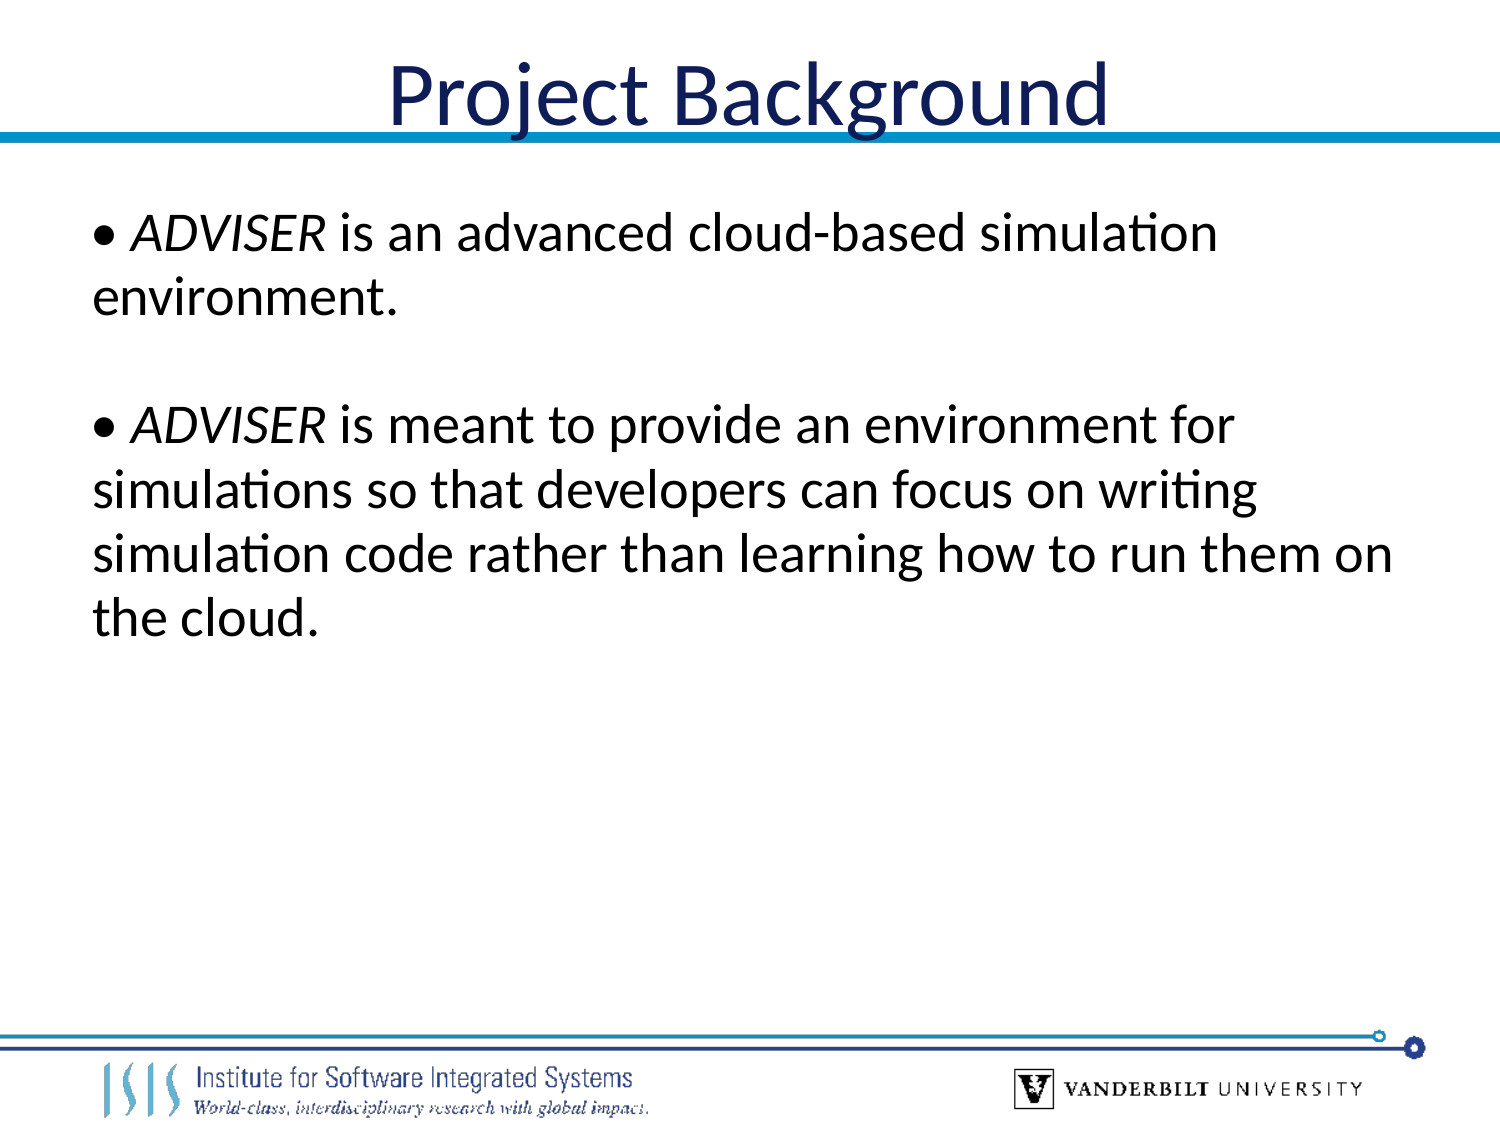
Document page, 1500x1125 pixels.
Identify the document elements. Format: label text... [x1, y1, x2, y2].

list • ADVISER is an advanced cloud-based simulation environment. • ADVISER is meant to provide an environment for simulations so that developers can focus on writing simulation code rather than learning how to run them on the cloud. [75, 193, 1425, 936]
title Project Background [75, 26, 1425, 152]
picture [0, 143, 1500, 1119]
